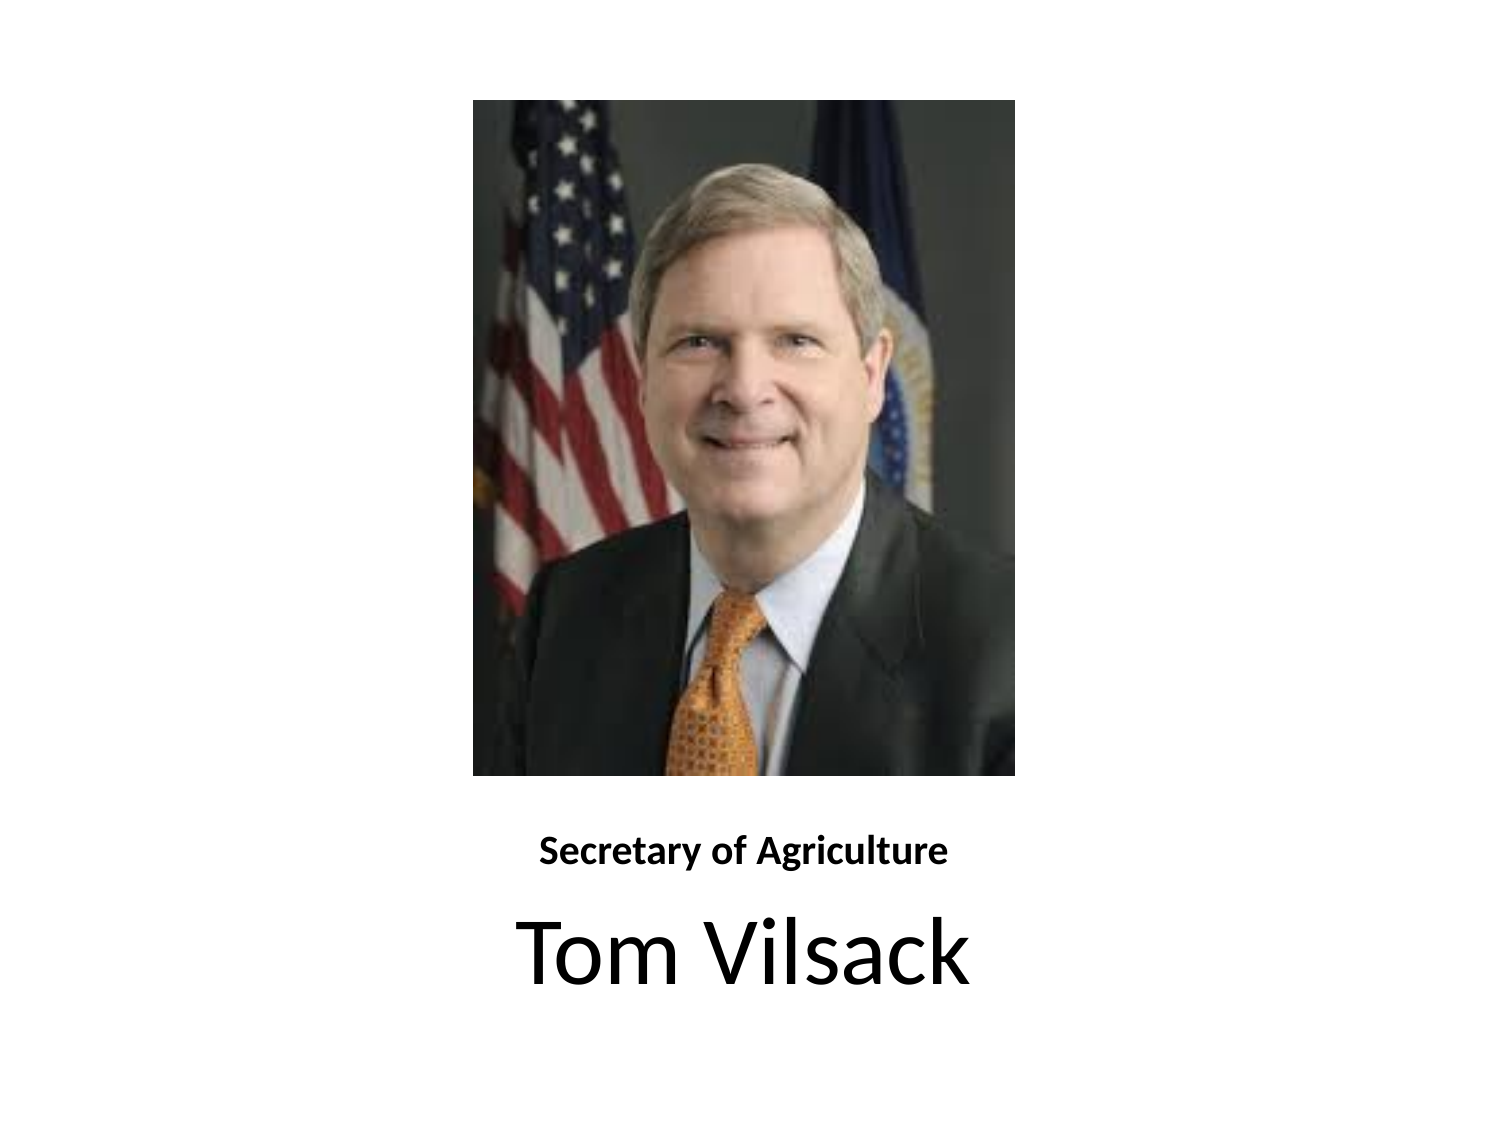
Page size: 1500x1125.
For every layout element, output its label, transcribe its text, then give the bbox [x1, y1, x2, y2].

list Tom Vilsack [294, 880, 1194, 1013]
title Secretary of Agriculture [294, 787, 1194, 880]
picture [473, 100, 1015, 776]
